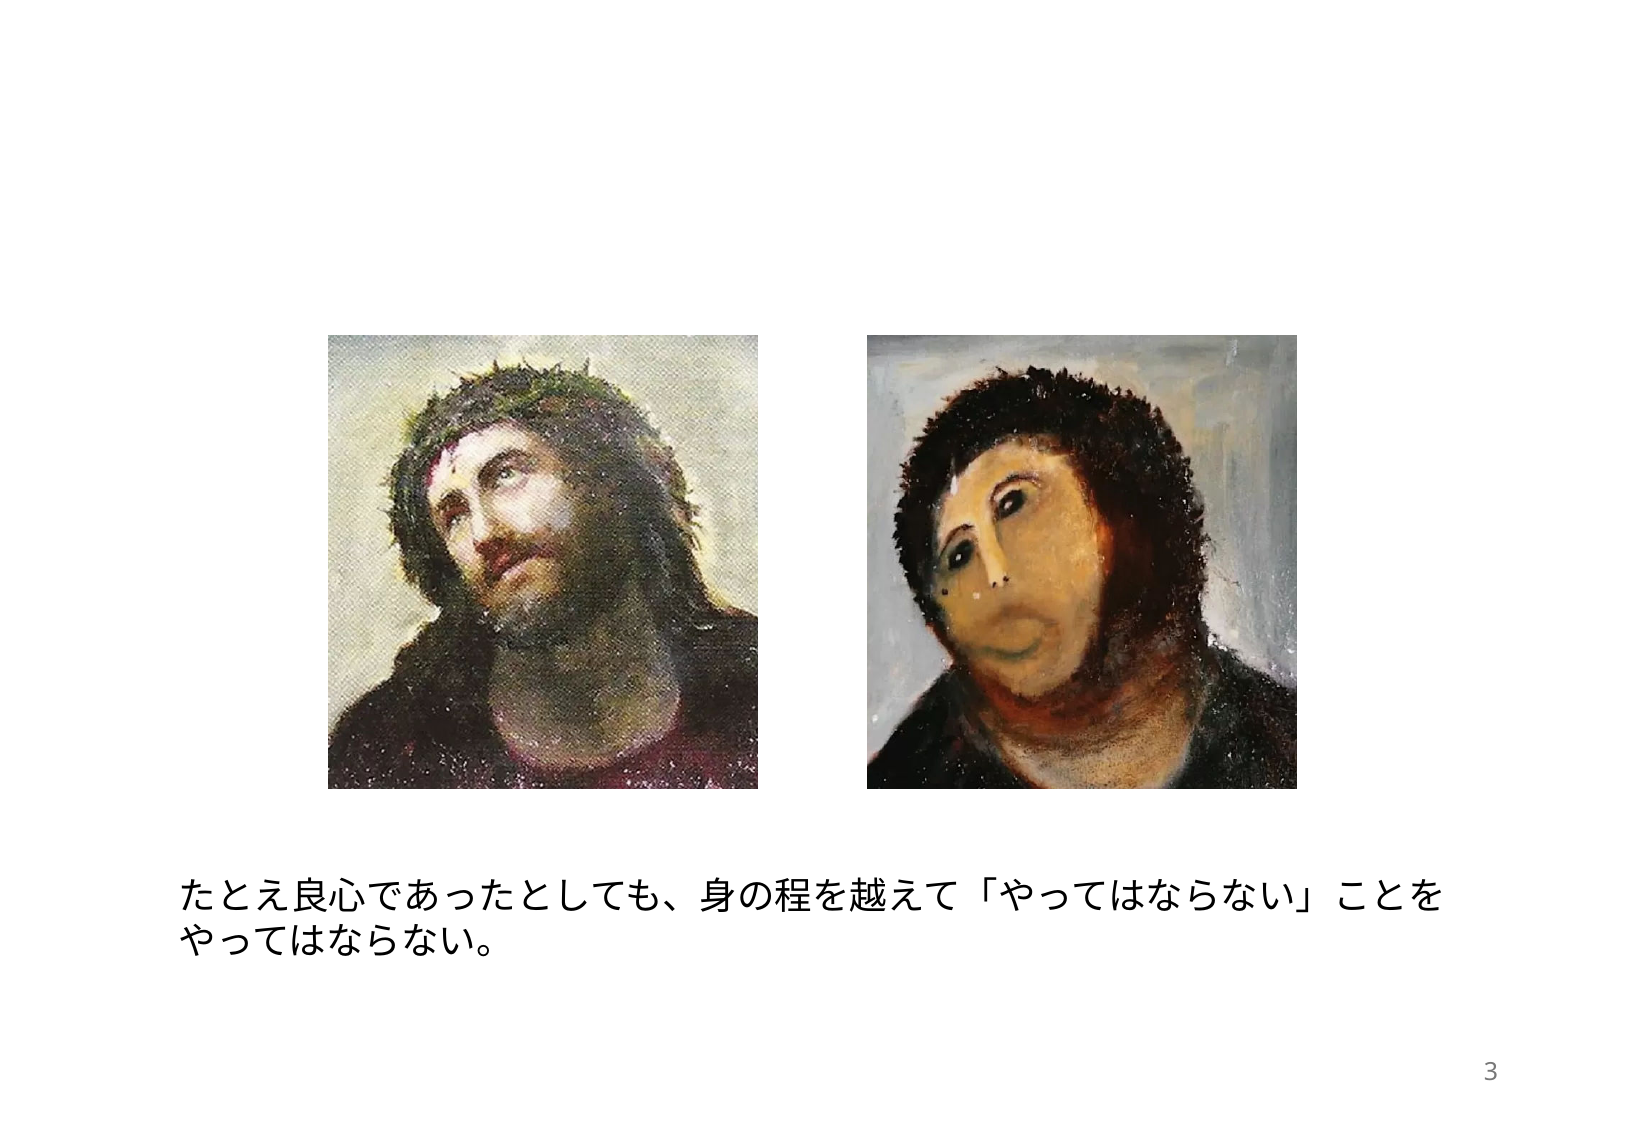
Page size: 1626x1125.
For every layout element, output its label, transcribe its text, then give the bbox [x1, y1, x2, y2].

text_box たとえ良心であったとしても、身の程を越えて「やってはならない」ことを やってはならない。 [164, 864, 1461, 969]
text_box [327, 335, 1298, 790]
slide_number 3 [1147, 1042, 1514, 1103]
